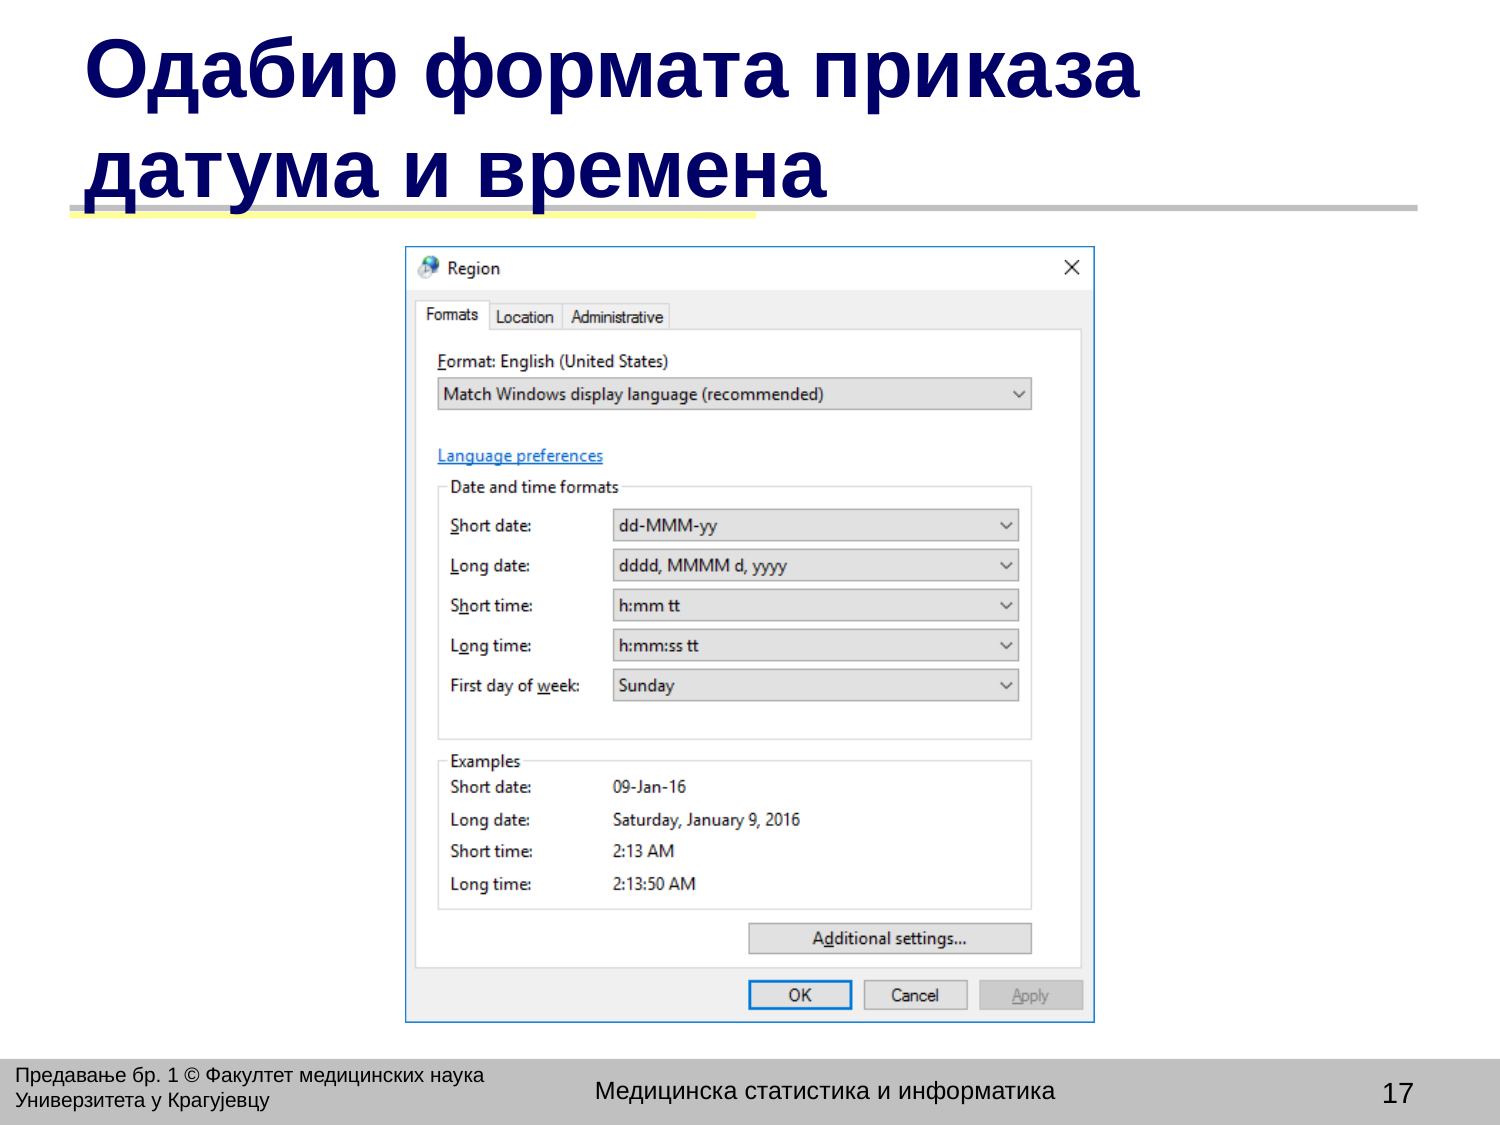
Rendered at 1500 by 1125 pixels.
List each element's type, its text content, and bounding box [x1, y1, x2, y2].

slide_number 17 [1161, 1066, 1430, 1125]
title Одабир формата приказа датума и времена [69, 19, 1426, 208]
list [404, 246, 1096, 1023]
footer Медицинска статистика и информатика [512, 1066, 1140, 1125]
slide_number Предавање бр. 1 © Факултет медицинских наука Универзитета у Крагујевцу [0, 1053, 624, 1108]
